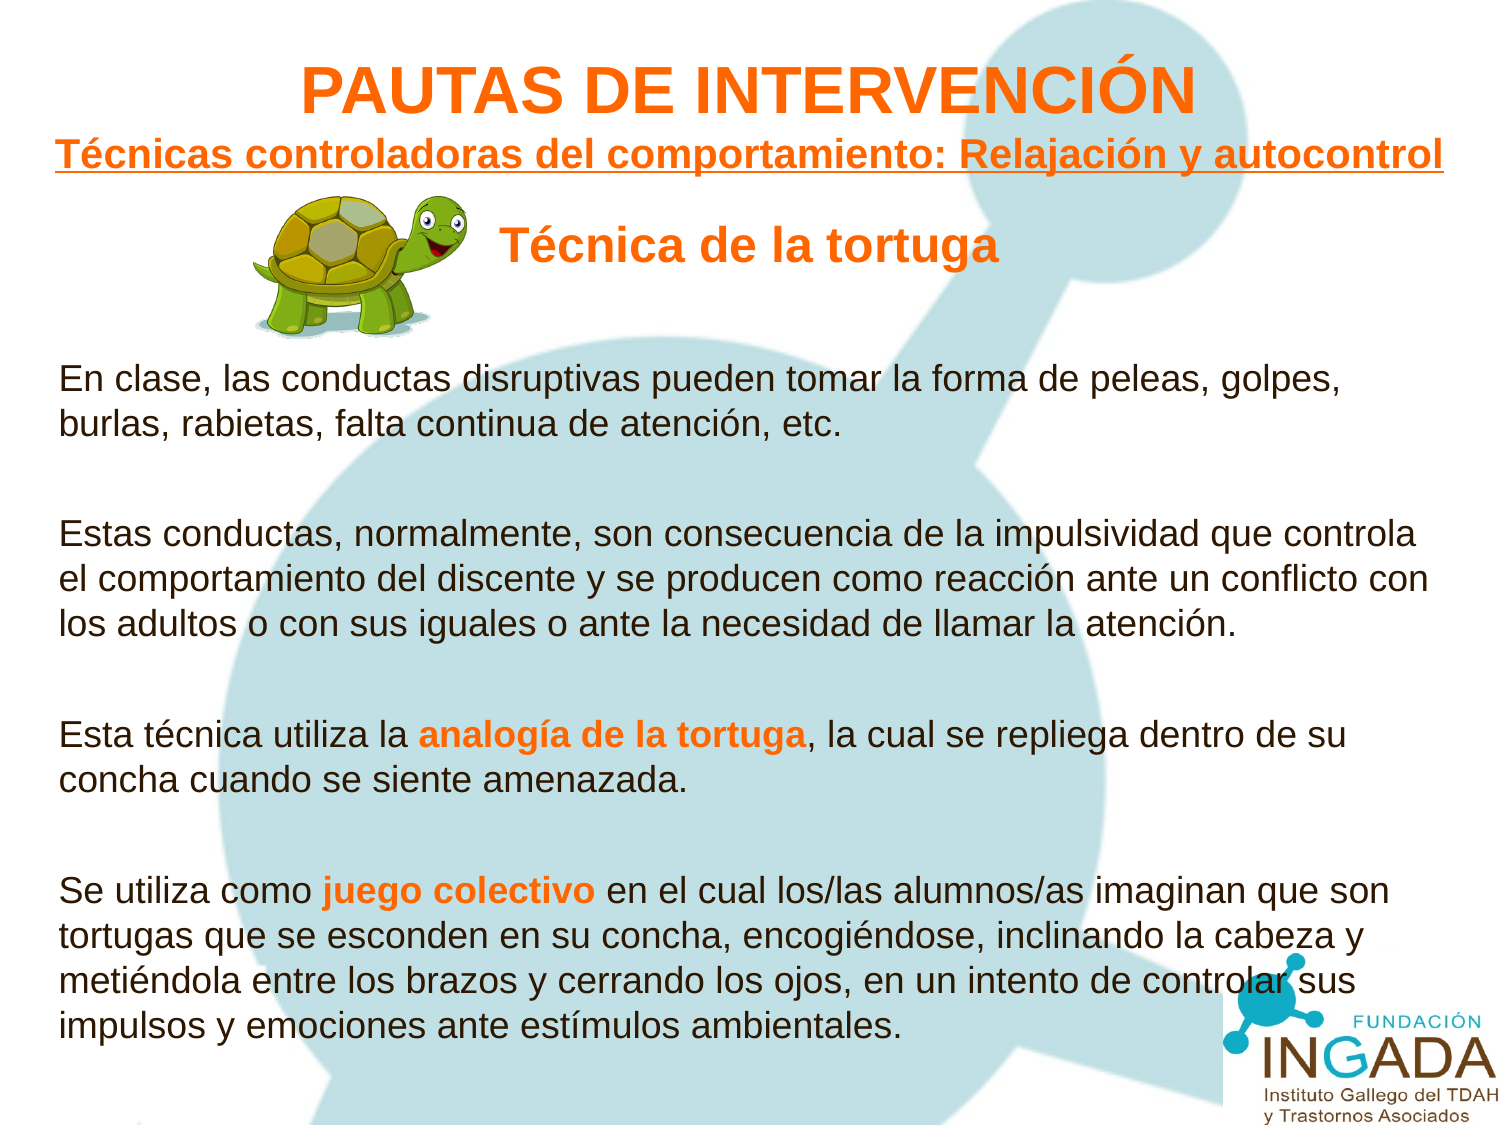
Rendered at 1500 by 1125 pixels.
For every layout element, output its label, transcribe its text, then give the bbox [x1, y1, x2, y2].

picture [253, 196, 467, 339]
text_box PAUTAS DE INTERVENCIÓN Técnicas controladoras del comportamiento: Relajación y autocontrol [0, 0, 1500, 224]
text_box [29, 224, 1471, 1094]
picture [0, 224, 1500, 1125]
text_box Técnica de la tortuga En clase, las conductas disruptivas pueden tomar la forma de peleas, golpes, burlas, rabietas, falta continua de atención, etc. Estas conductas, normalmente, son consecuencia de la impulsividad que controla el comportamiento del discente y se producen como reacción ante un conflicto con los adultos o con sus iguales o ante la necesidad de llamar la atención. Esta técnica utiliza la analogía de la tortuga, la cual se repliega dentro de su concha cuando se siente amenazada. Se utiliza como juego colectivo en el cual los/las alumnos/as imaginan que son tortugas que se esconden en su concha, encogiéndose, inclinando la cabeza y metiéndola entre los brazos y cerrando los ojos, en un intento de controlar sus impulsos y emociones ante estímulos ambientales. [43, 224, 1456, 1050]
